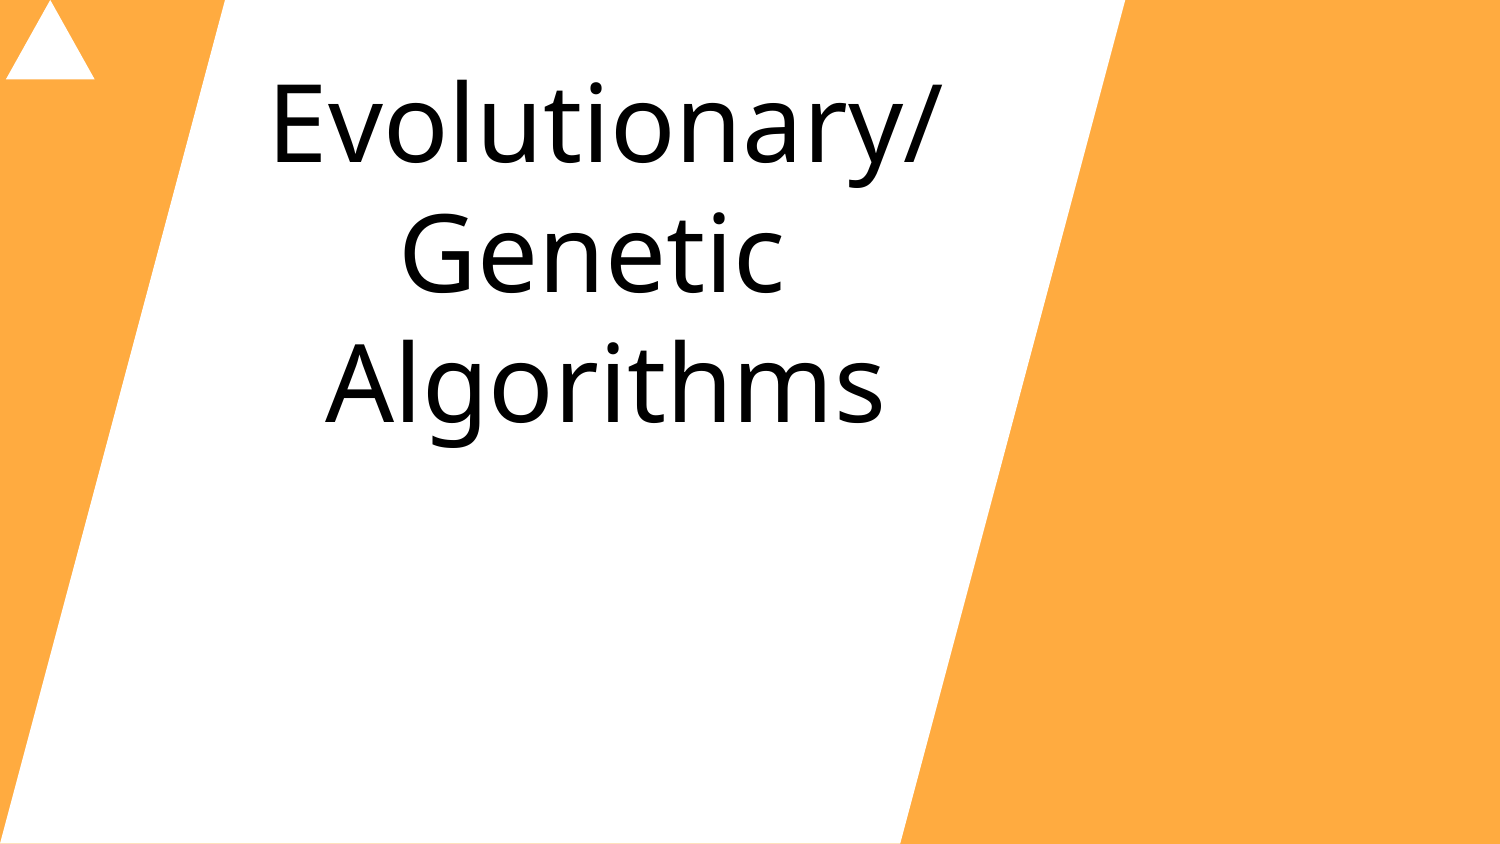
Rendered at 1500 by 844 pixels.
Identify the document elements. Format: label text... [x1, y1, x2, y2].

title Evolutionary/ Genetic Algorithms [51, 45, 1161, 459]
